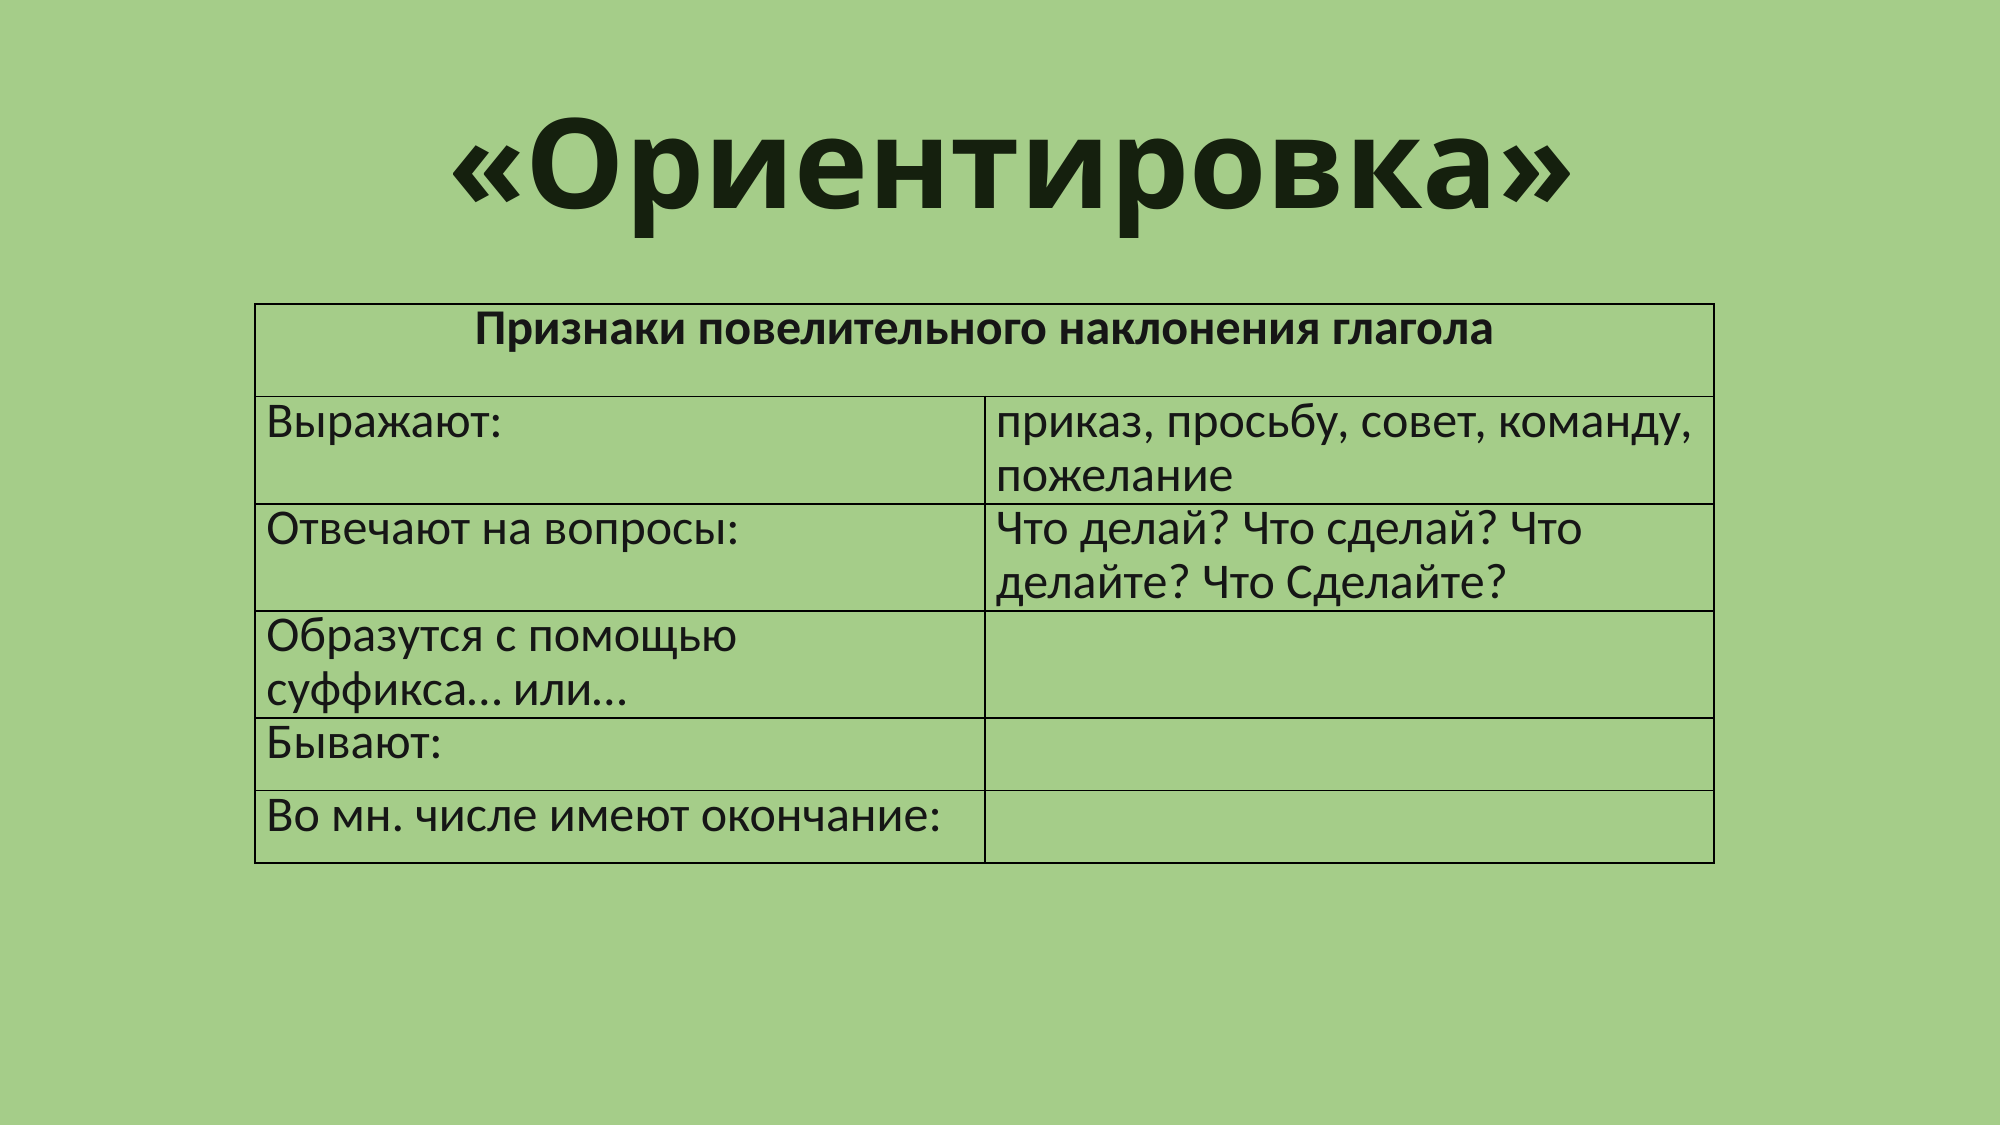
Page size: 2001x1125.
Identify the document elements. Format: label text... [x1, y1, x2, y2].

table_cell приказ, просьбу, совет, команду, пожелание [986, 397, 1713, 503]
table_cell Выражают: [256, 397, 984, 503]
table_cell Во мн. числе имеют окончание: [256, 791, 984, 862]
table_cell Образутся с помощью суффикса… или… [256, 612, 984, 717]
table_cell Бывают: [256, 719, 984, 790]
table_cell Что делай? Что сделай? Что делайте? Что Сделайте? [986, 505, 1713, 610]
table_cell [986, 612, 1713, 717]
table_cell [986, 719, 1713, 790]
table_header Признаки повелительного наклонения глагола [256, 305, 1713, 396]
table_cell Отвечают на вопросы: [256, 505, 984, 610]
title «Ориентировка» [137, 59, 1888, 278]
table_cell [986, 791, 1713, 862]
